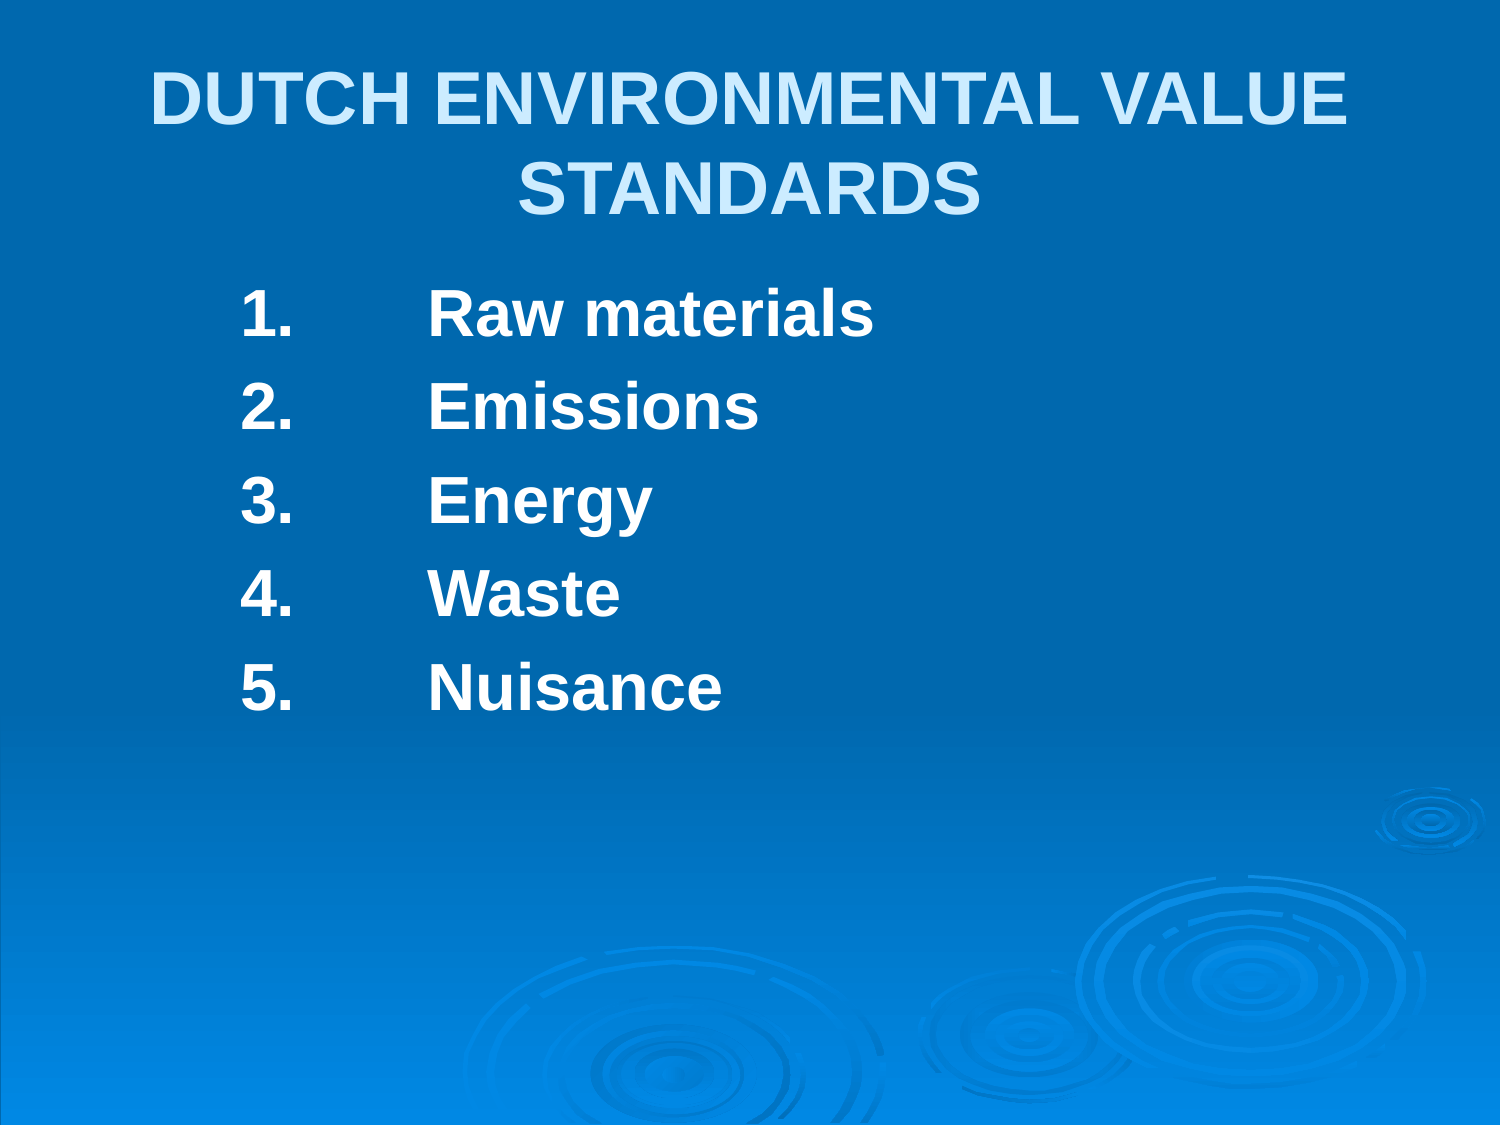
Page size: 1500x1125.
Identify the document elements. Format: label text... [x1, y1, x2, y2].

list 1. Raw materials 2. Emissions 3. Energy 4. Waste 5. Nuisance [74, 262, 1426, 1006]
title DUTCH ENVIRONMENTAL VALUE STANDARDS [74, 45, 1426, 233]
